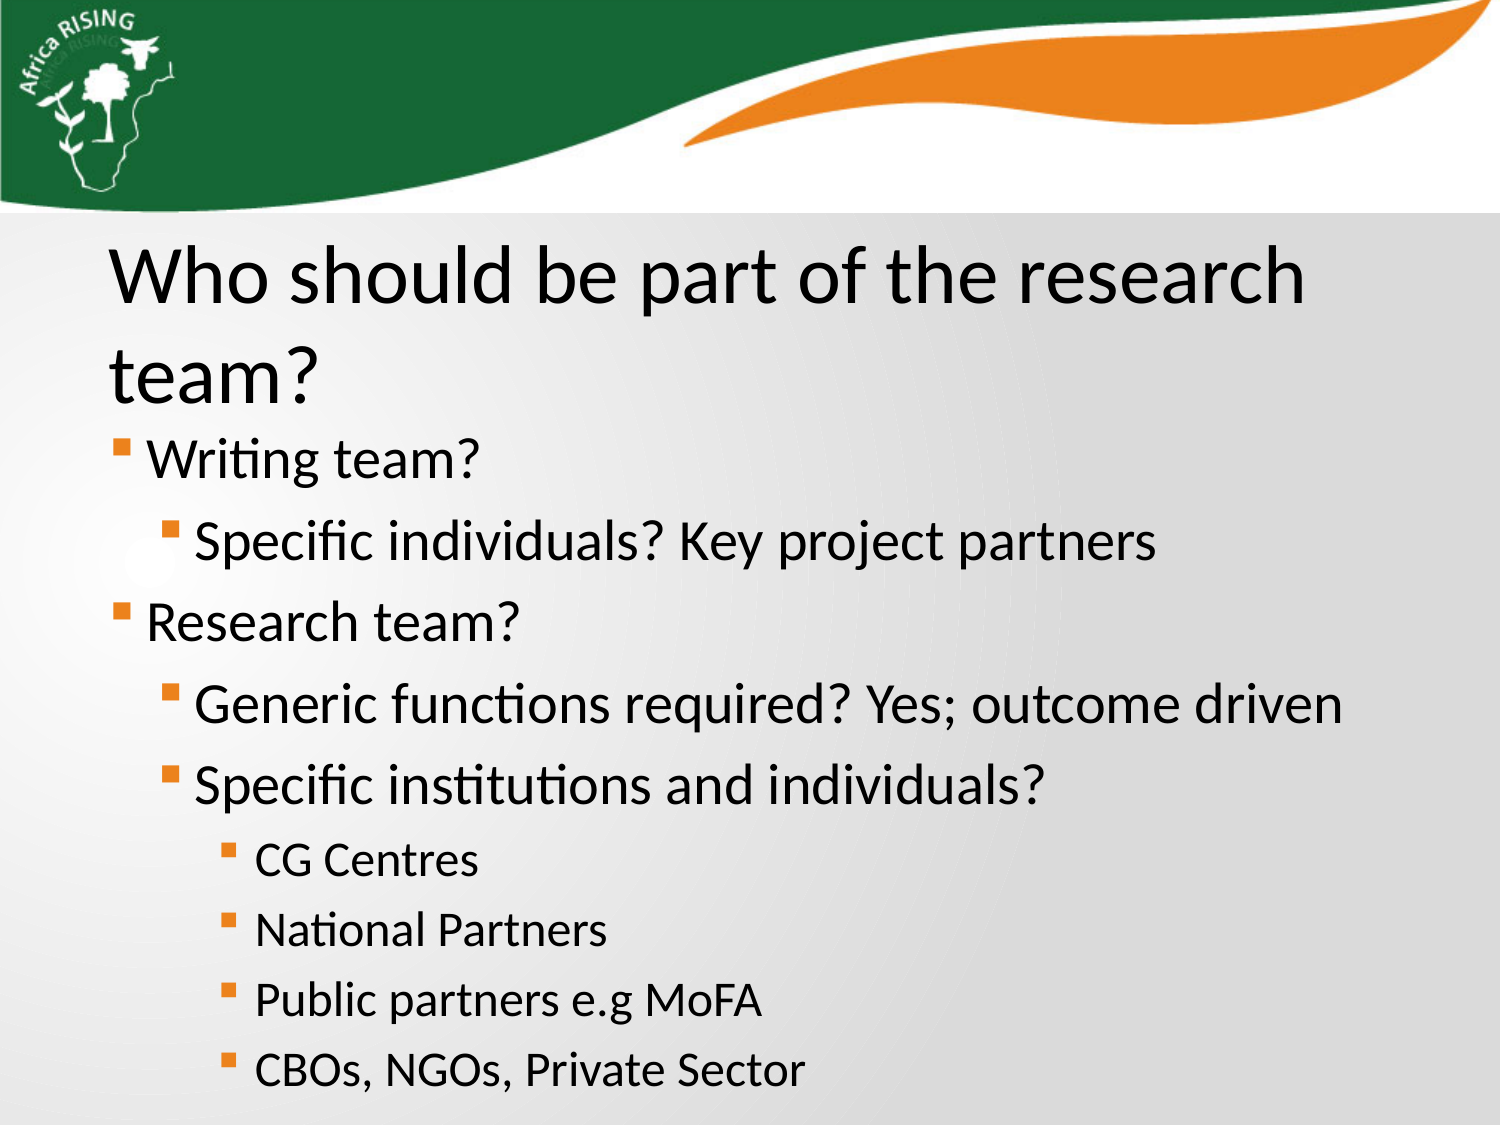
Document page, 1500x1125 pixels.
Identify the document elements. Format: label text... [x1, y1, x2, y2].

list Writing team? Specific individuals? Key project partners Research team? Generic functions required? Yes; outcome driven Specific institutions and individuals? CG Centres National Partners Public partners e.g MoFA CBOs, NGOs, Private Sector [75, 412, 1375, 1075]
list Who should be part of the research team? [75, 212, 1325, 400]
picture [0, 0, 1500, 213]
